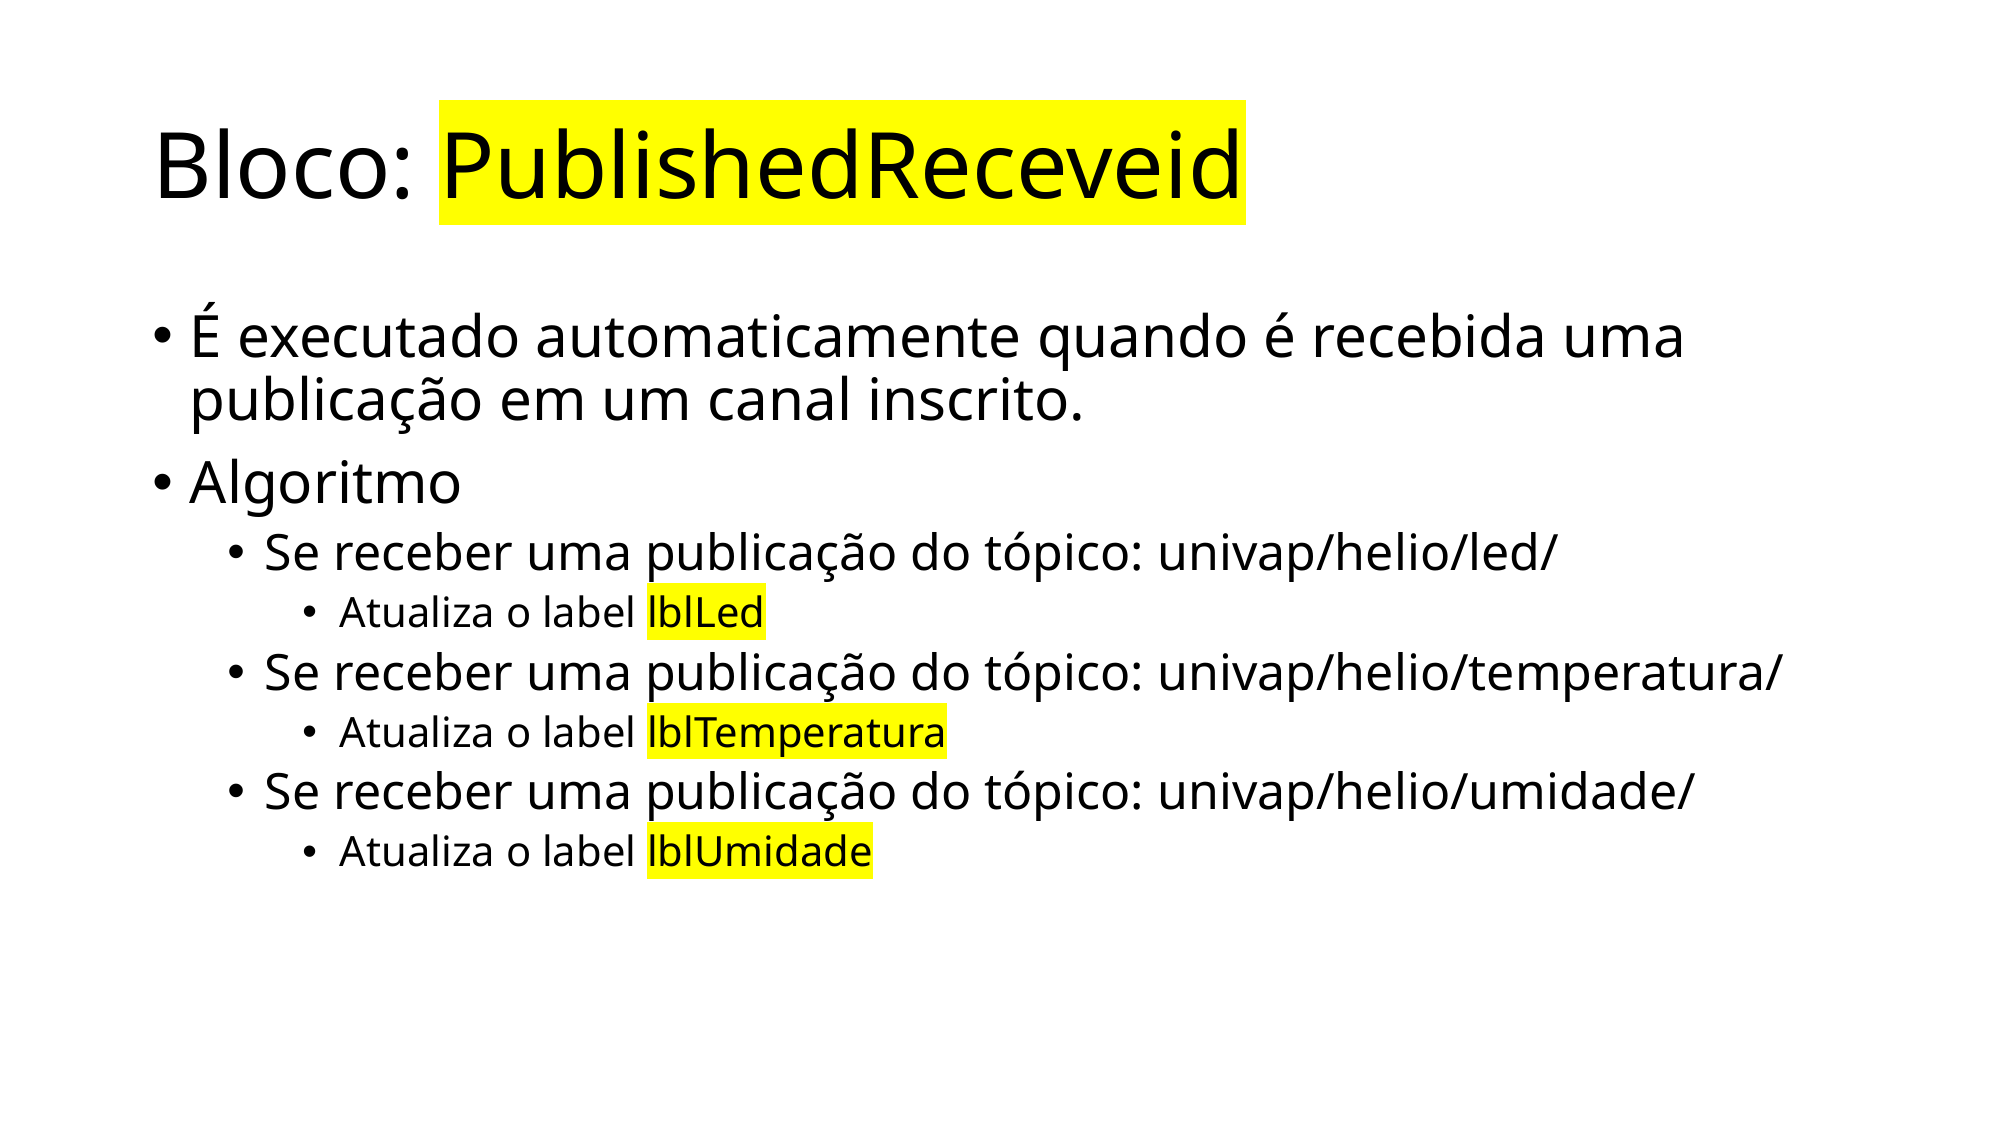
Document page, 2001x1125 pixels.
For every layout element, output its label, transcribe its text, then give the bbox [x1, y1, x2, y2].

title Bloco: PublishedReceveid [137, 59, 1863, 278]
list É executado automaticamente quando é recebida uma publicação em um canal inscrito. Algoritmo Se receber uma publicação do tópico: univap/helio/led/ Atualiza o label lblLed Se receber uma publicação do tópico: univap/helio/temperatura/ Atualiza o label lblTemperatura Se receber uma publicação do tópico: univap/helio/umidade/ Atualiza o label lblUmidade [137, 299, 1863, 1014]
